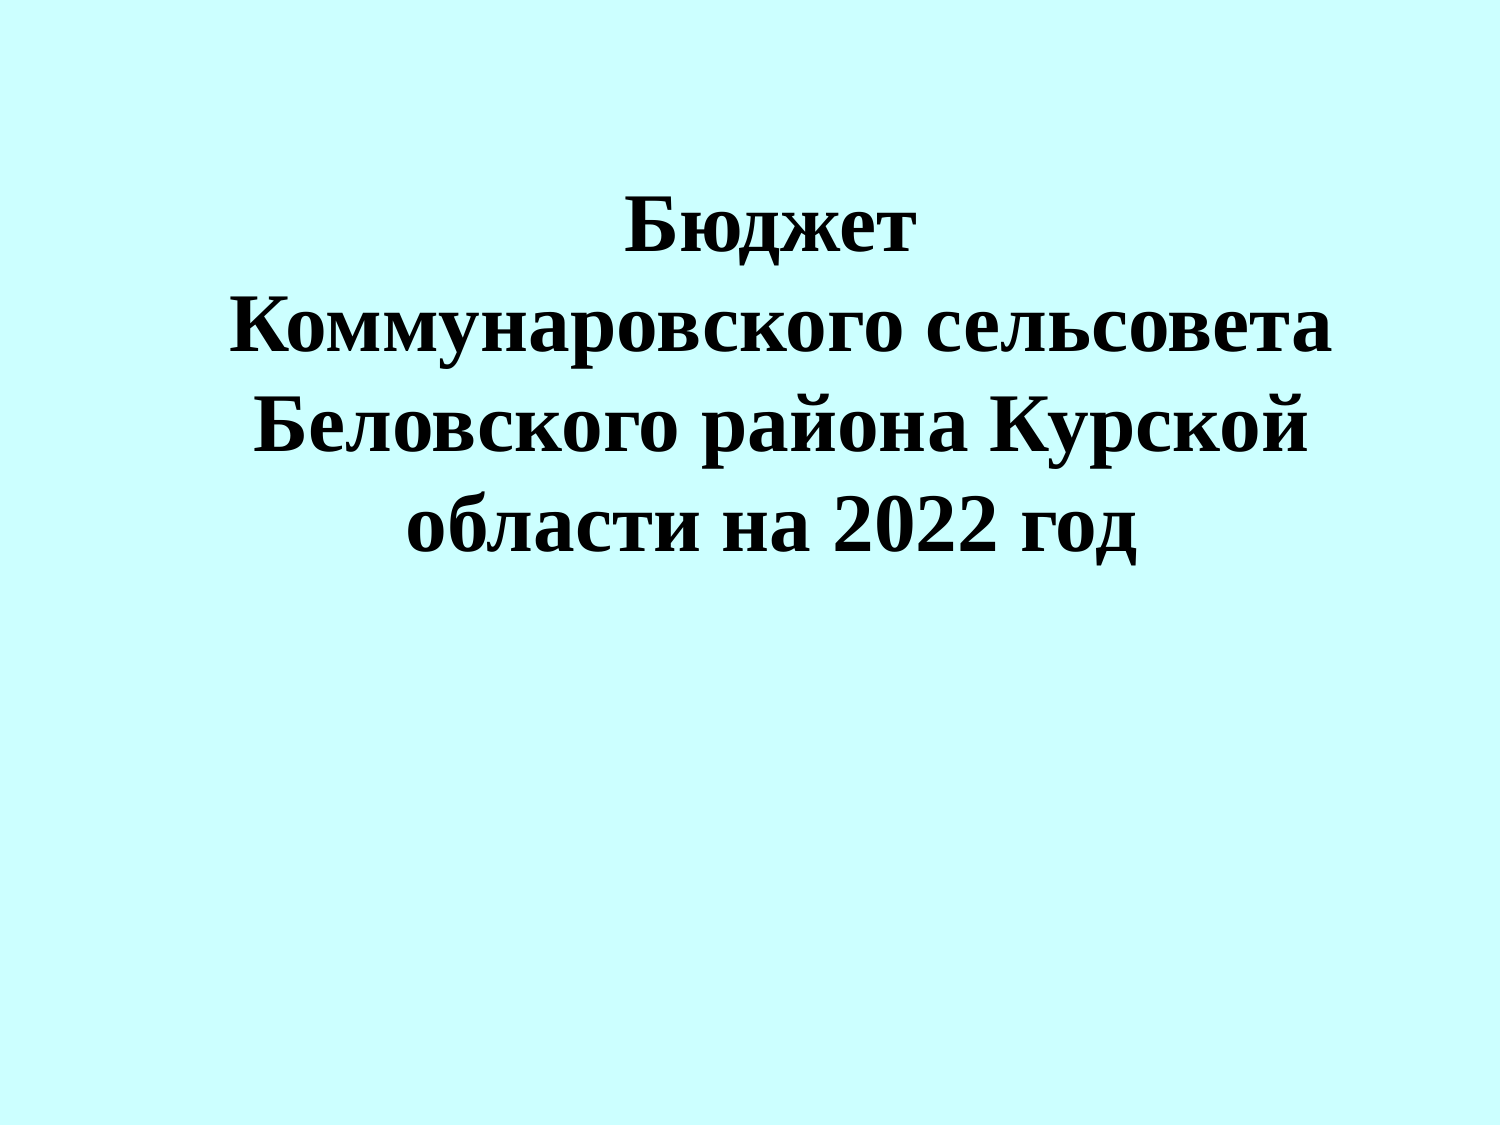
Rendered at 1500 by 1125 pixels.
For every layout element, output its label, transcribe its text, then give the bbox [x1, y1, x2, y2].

text_box Бюджет Коммунаровского сельсовета Беловского района Курской области на 2022 год [135, 160, 1428, 576]
